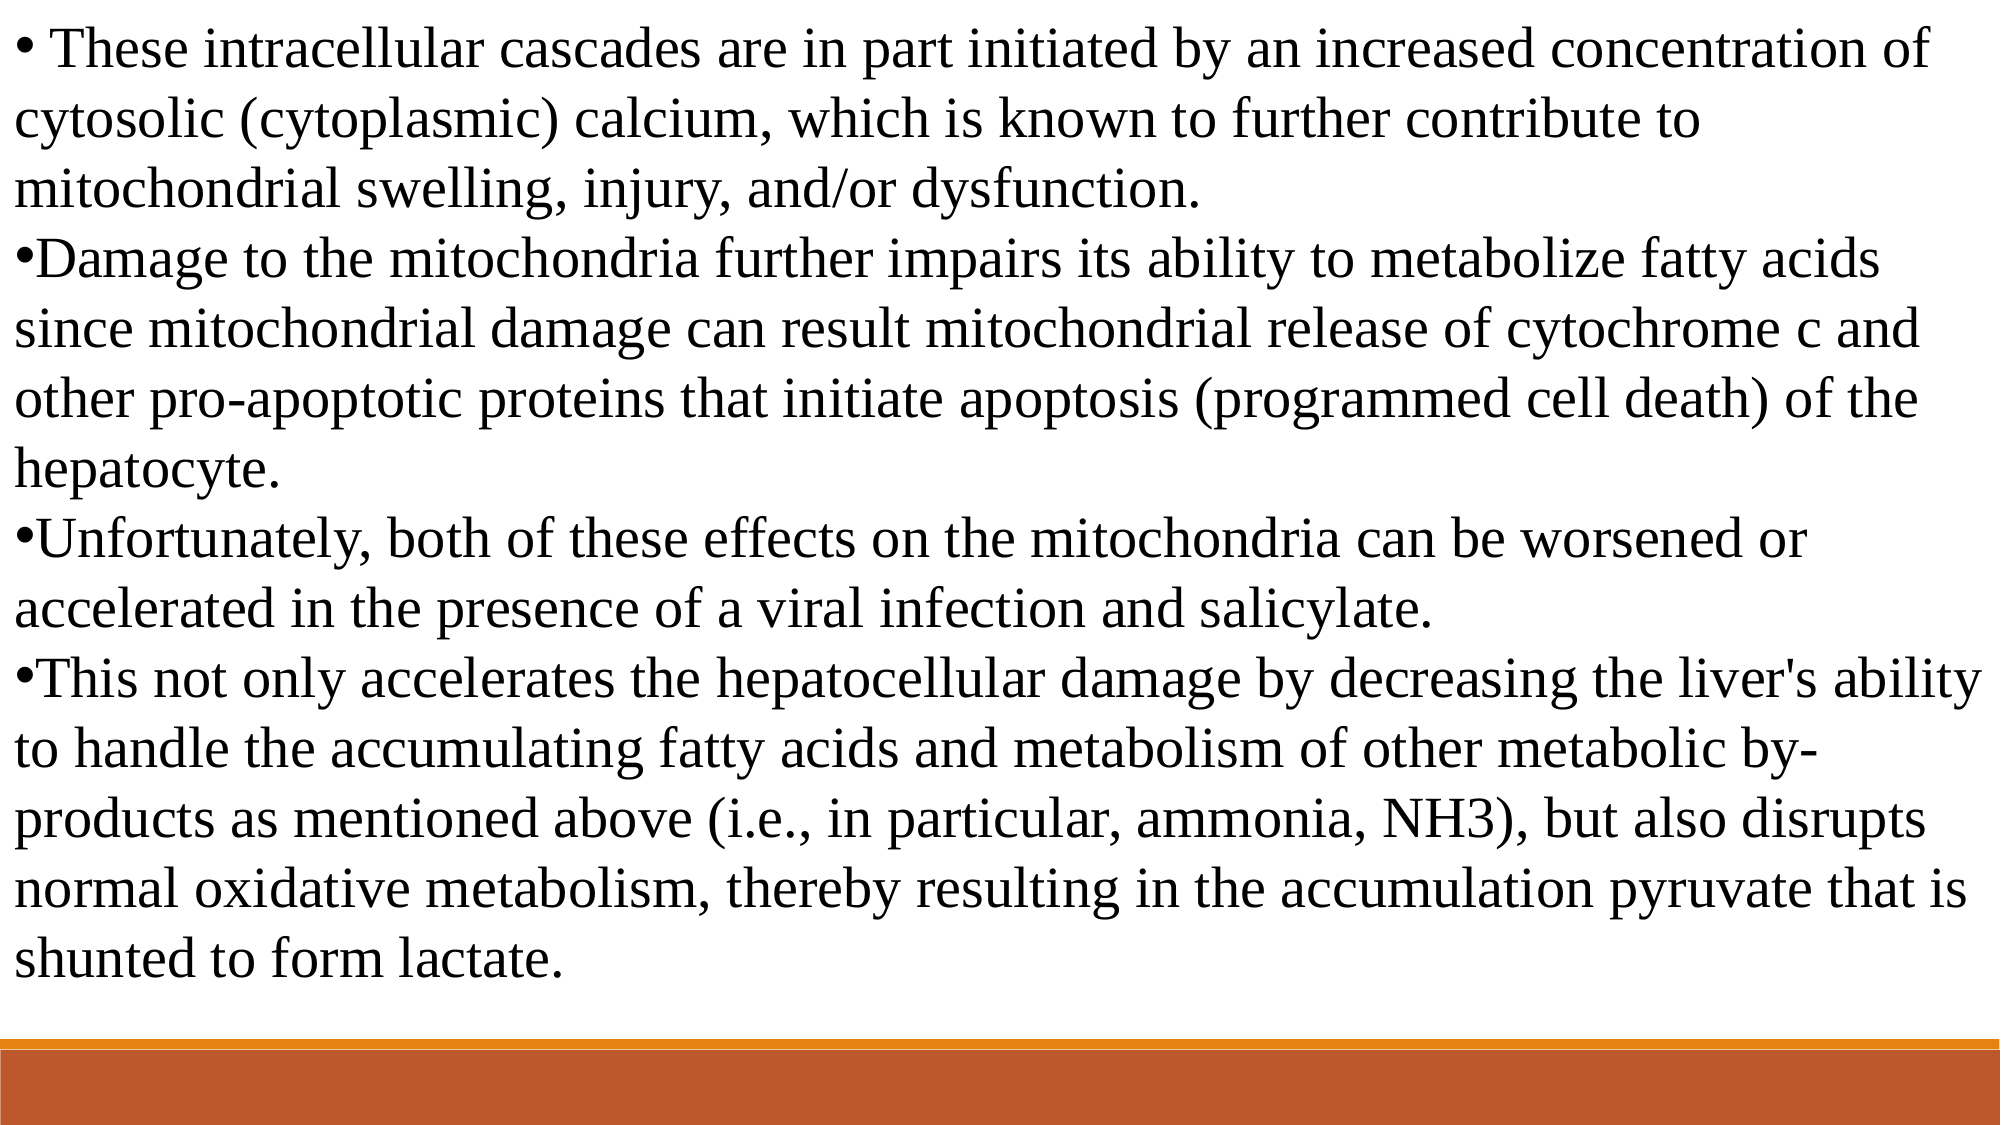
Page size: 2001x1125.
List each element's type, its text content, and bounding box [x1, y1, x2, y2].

text_box These intracellular cascades are in part initiated by an increased concentration of cytosolic (cytoplasmic) calcium, which is known to further contribute to mitochondrial swelling, injury, and/or dysfunction. Damage to the mitochondria further impairs its ability to metabolize fatty acids since mitochondrial damage can result mitochondrial release of cytochrome c and other pro-apoptotic proteins that initiate apoptosis (programmed cell death) of the hepatocyte. Unfortunately, both of these effects on the mitochondria can be worsened or accelerated in the presence of a viral infection and salicylate. This not only accelerates the hepatocellular damage by decreasing the liver's ability to handle the accumulating fatty acids and metabolism of other metabolic by-products as mentioned above (i.e., in particular, ammonia, NH3), but also disrupts normal oxidative metabolism, thereby resulting in the accumulation pyruvate that is shunted to form lactate. [0, 1, 2000, 1125]
